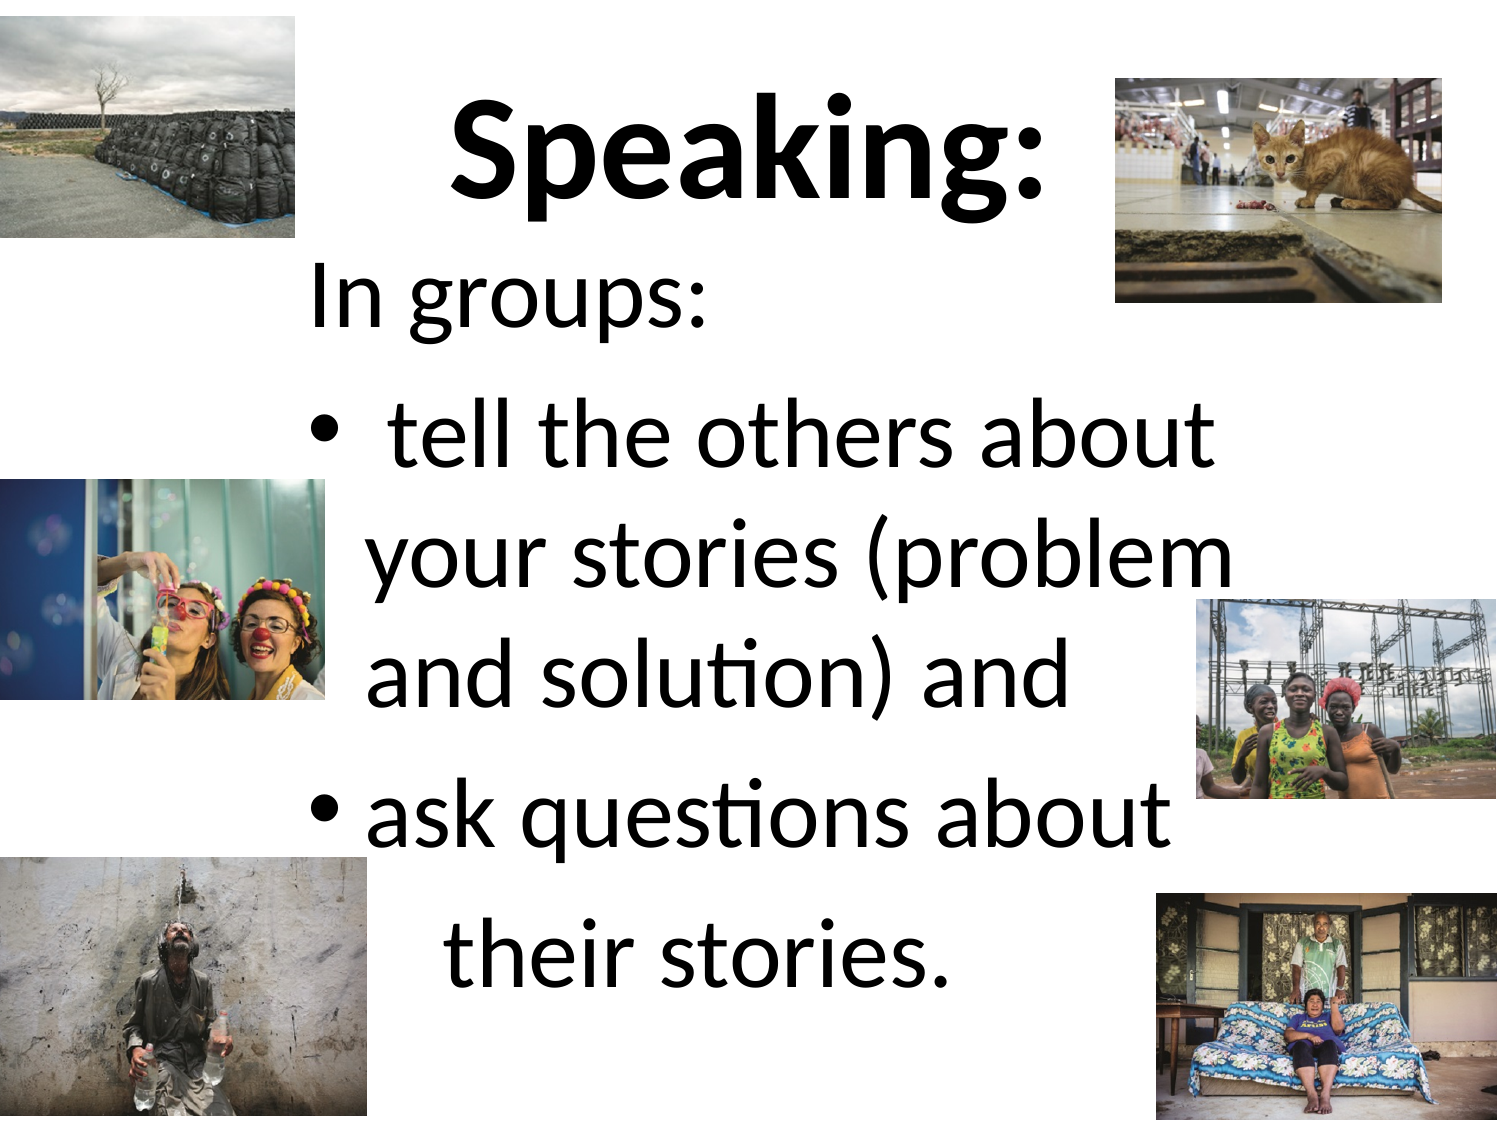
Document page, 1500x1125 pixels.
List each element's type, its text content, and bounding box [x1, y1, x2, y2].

list In groups: tell the others about your stories (problem and solution) and ask questions about their stories. [292, 219, 1425, 1005]
picture [1114, 77, 1442, 303]
picture [0, 857, 367, 1116]
title Speaking: [300, 45, 1425, 219]
picture [0, 479, 325, 700]
picture [1196, 599, 1496, 800]
picture [0, 15, 296, 238]
picture [1156, 893, 1497, 1120]
